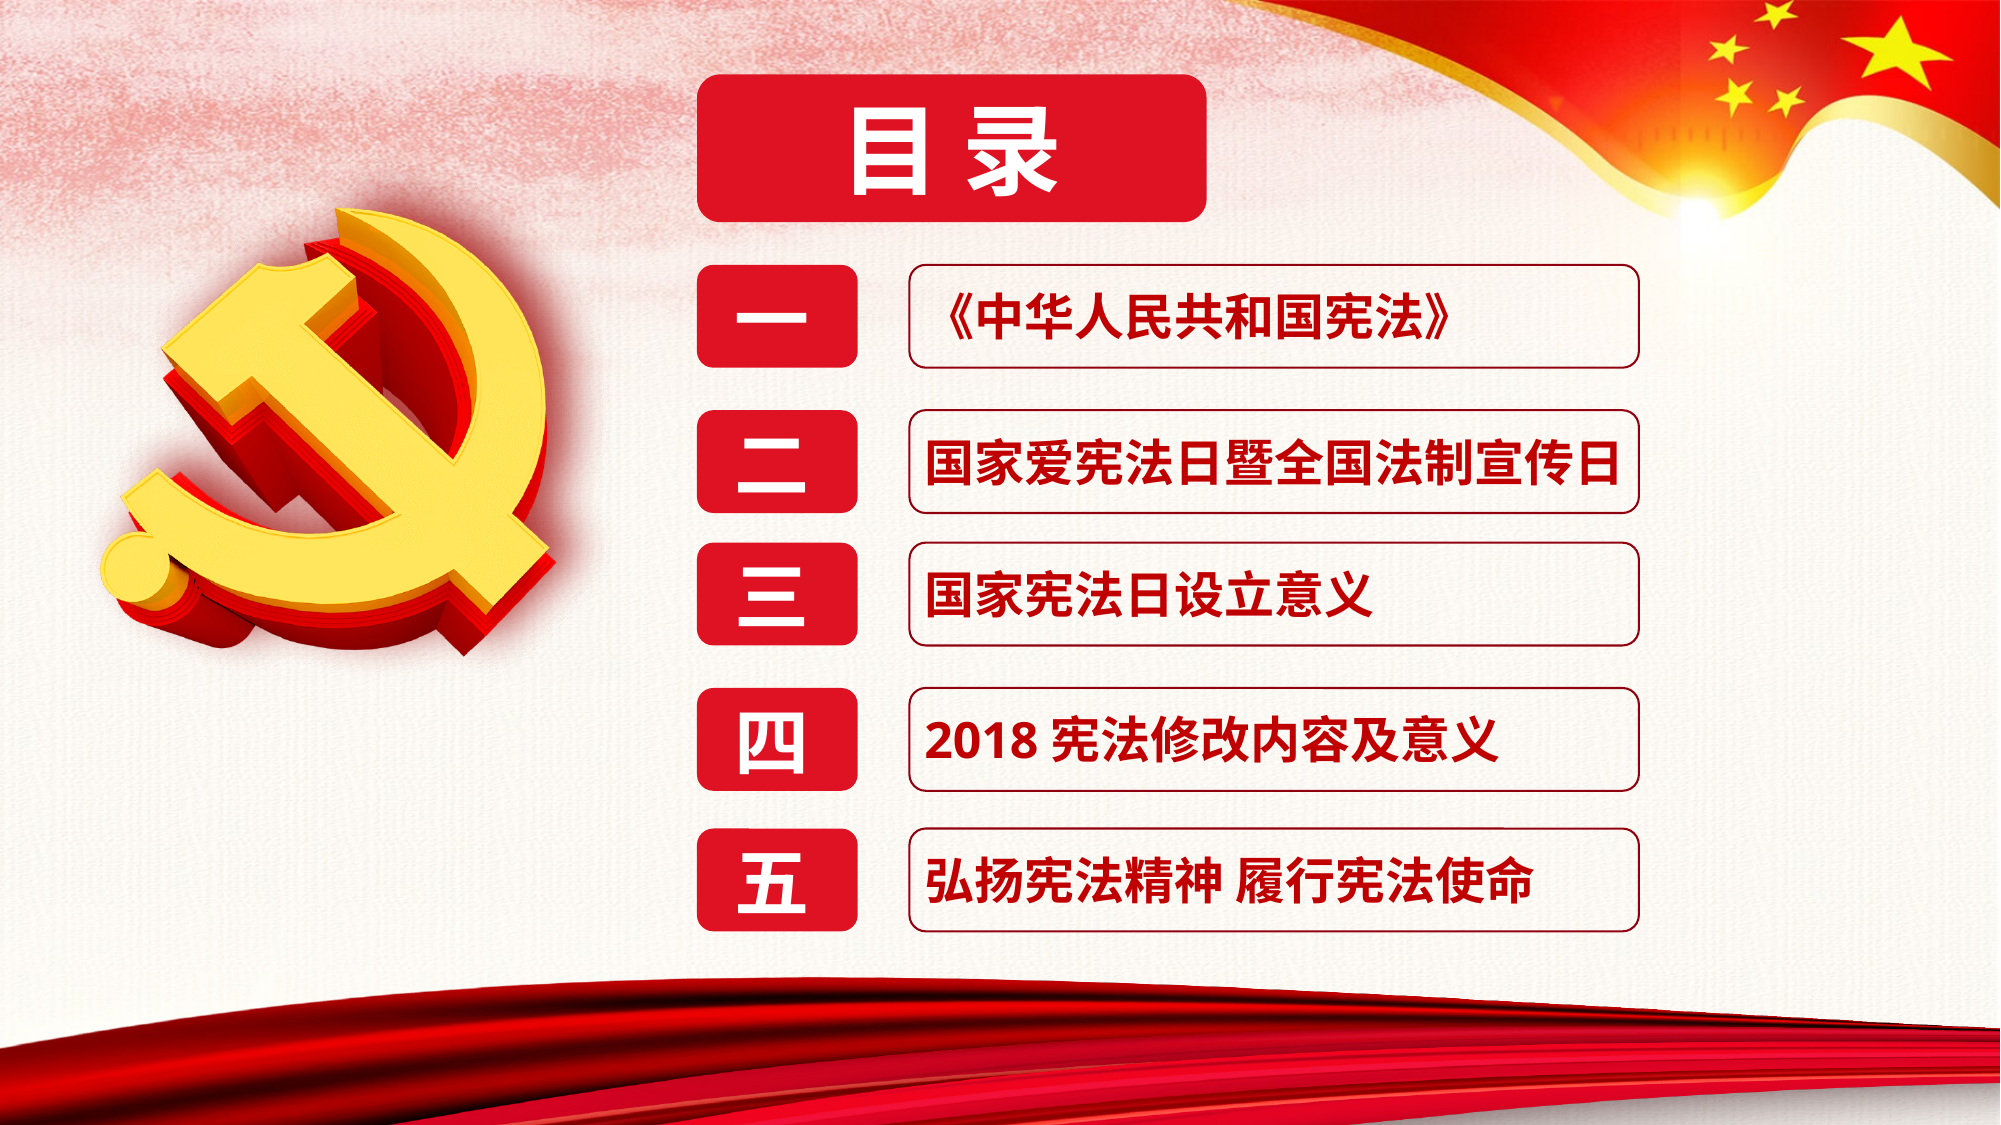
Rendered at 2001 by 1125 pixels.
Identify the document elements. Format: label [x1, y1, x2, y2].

text_box [696, 828, 1639, 935]
text_box [696, 687, 1639, 794]
text_box [696, 264, 858, 371]
text_box [696, 74, 1207, 223]
text_box [909, 264, 1639, 368]
picture [0, 0, 2000, 1125]
text_box [696, 542, 1639, 649]
text_box [696, 410, 1670, 517]
